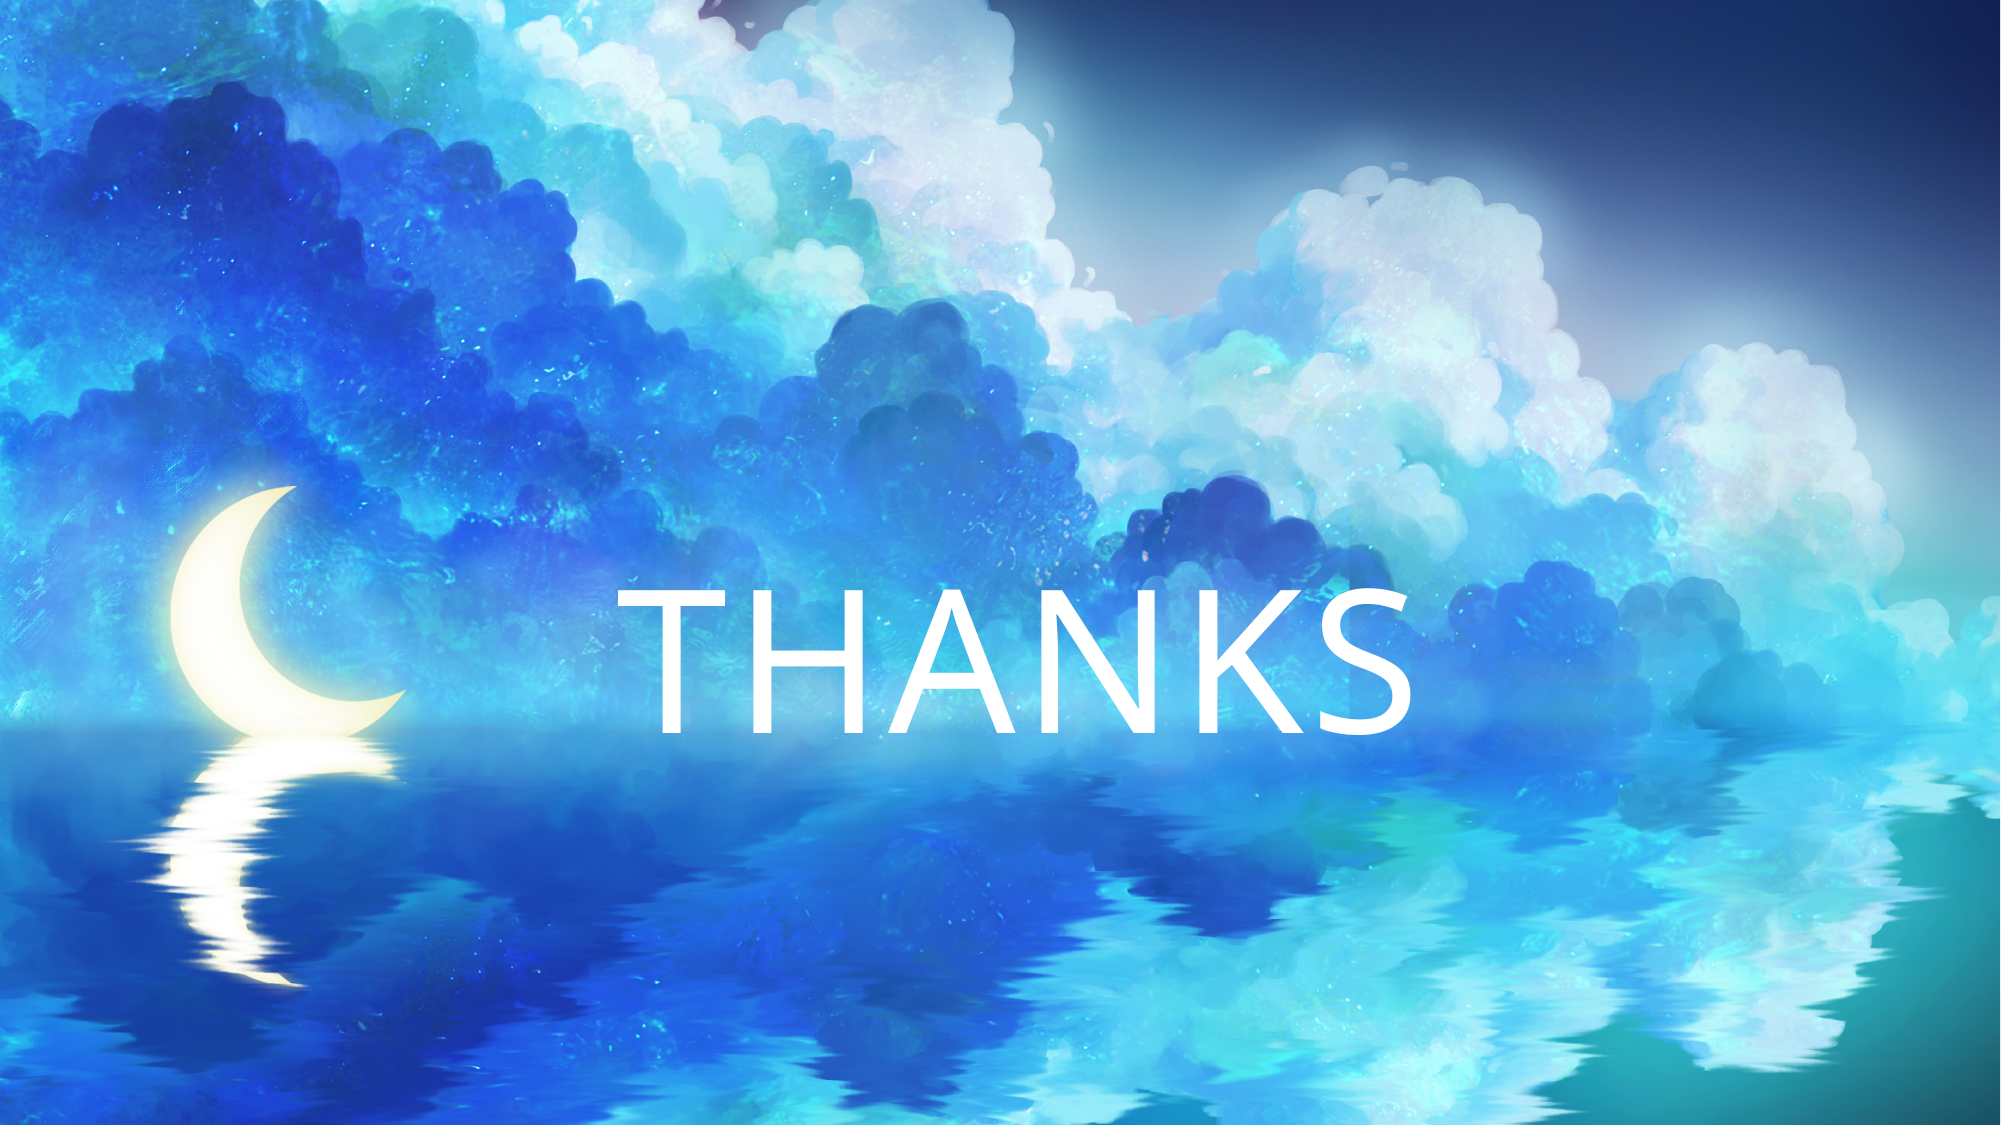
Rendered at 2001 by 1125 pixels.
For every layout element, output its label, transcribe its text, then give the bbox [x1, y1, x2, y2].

picture [0, 0, 2001, 1125]
text_box THANKS [602, 525, 1436, 781]
